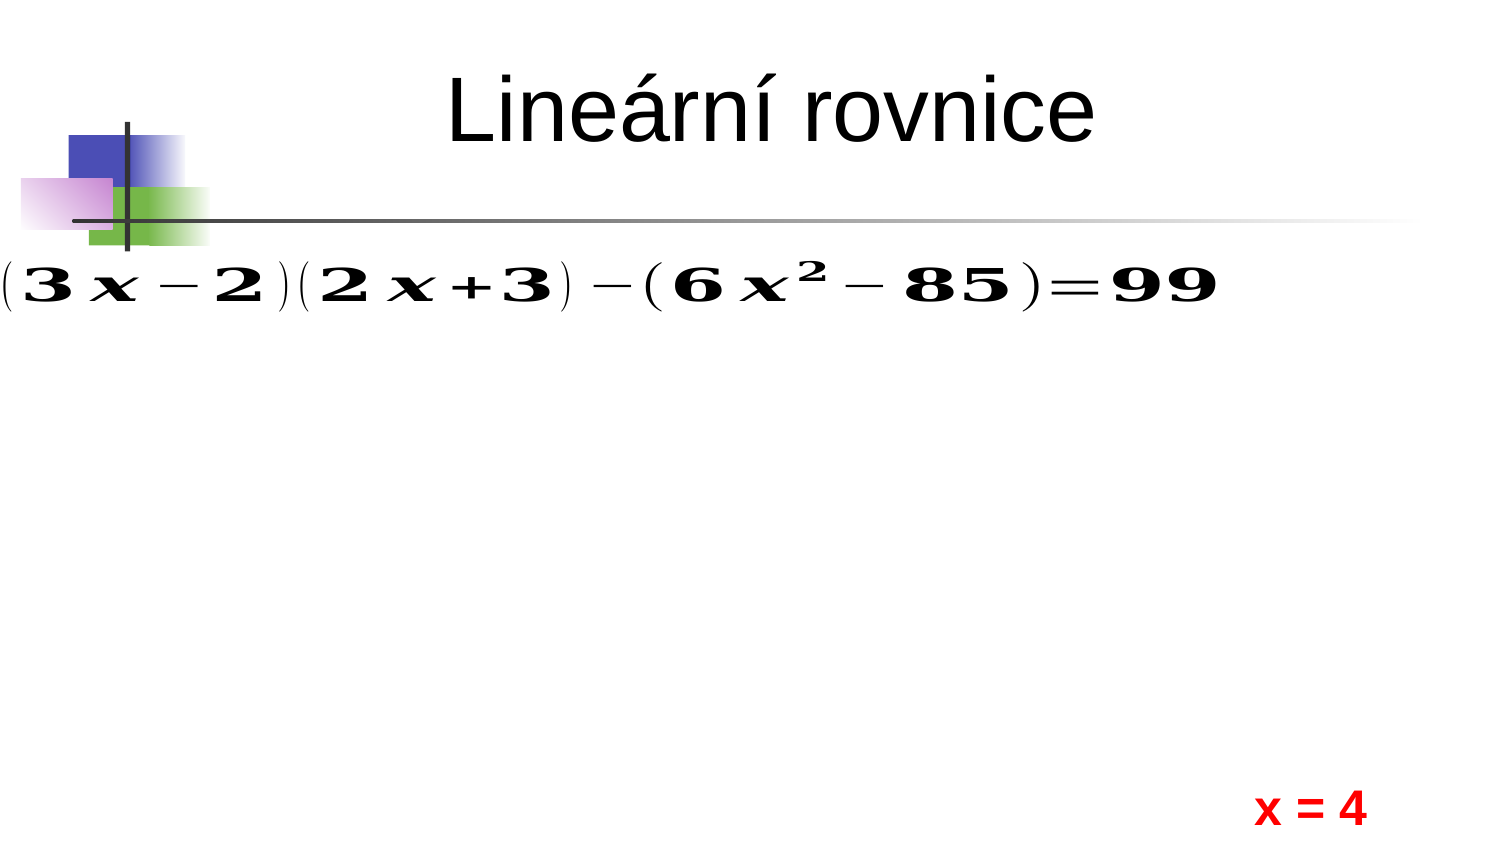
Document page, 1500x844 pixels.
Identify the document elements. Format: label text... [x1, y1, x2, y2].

text_box x = 4 [1240, 767, 1500, 844]
text_box Lineární rovnice [430, 65, 1270, 145]
